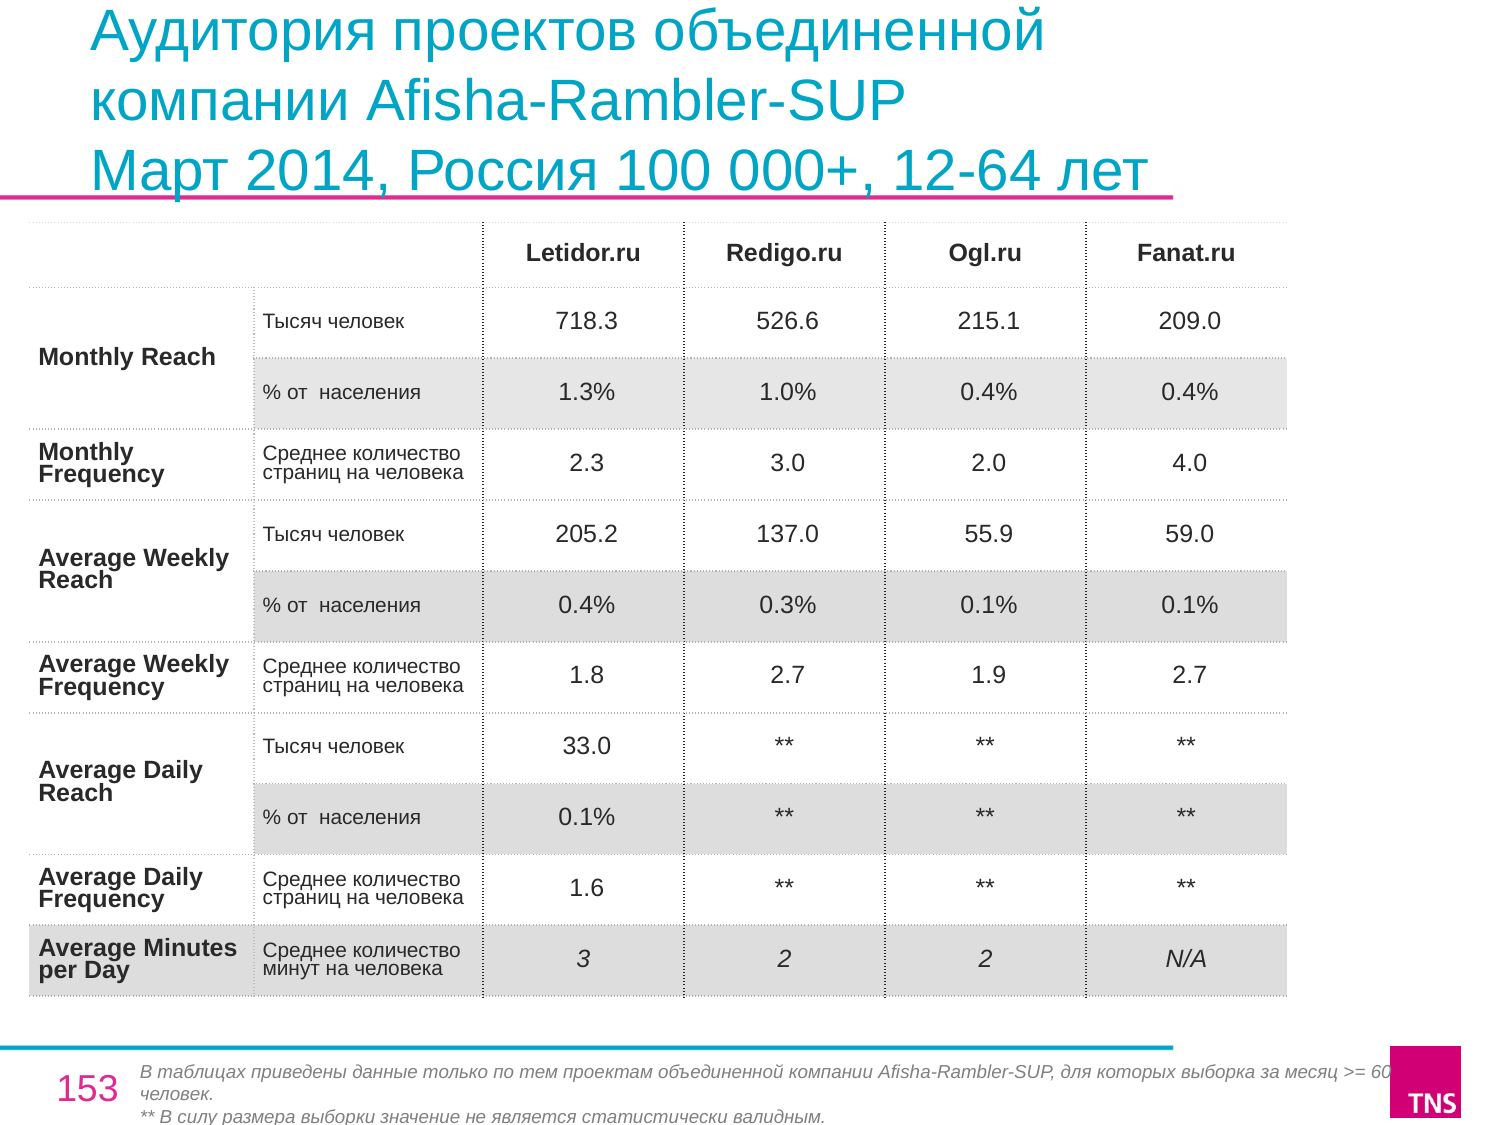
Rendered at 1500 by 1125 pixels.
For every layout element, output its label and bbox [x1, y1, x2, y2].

table_cell [29, 287, 1287, 996]
text_box [124, 1052, 1463, 1125]
title [74, 8, 1476, 187]
slide_number [40, 1055, 124, 1125]
table_header [29, 223, 1287, 287]
picture [0, 0, 1500, 1125]
